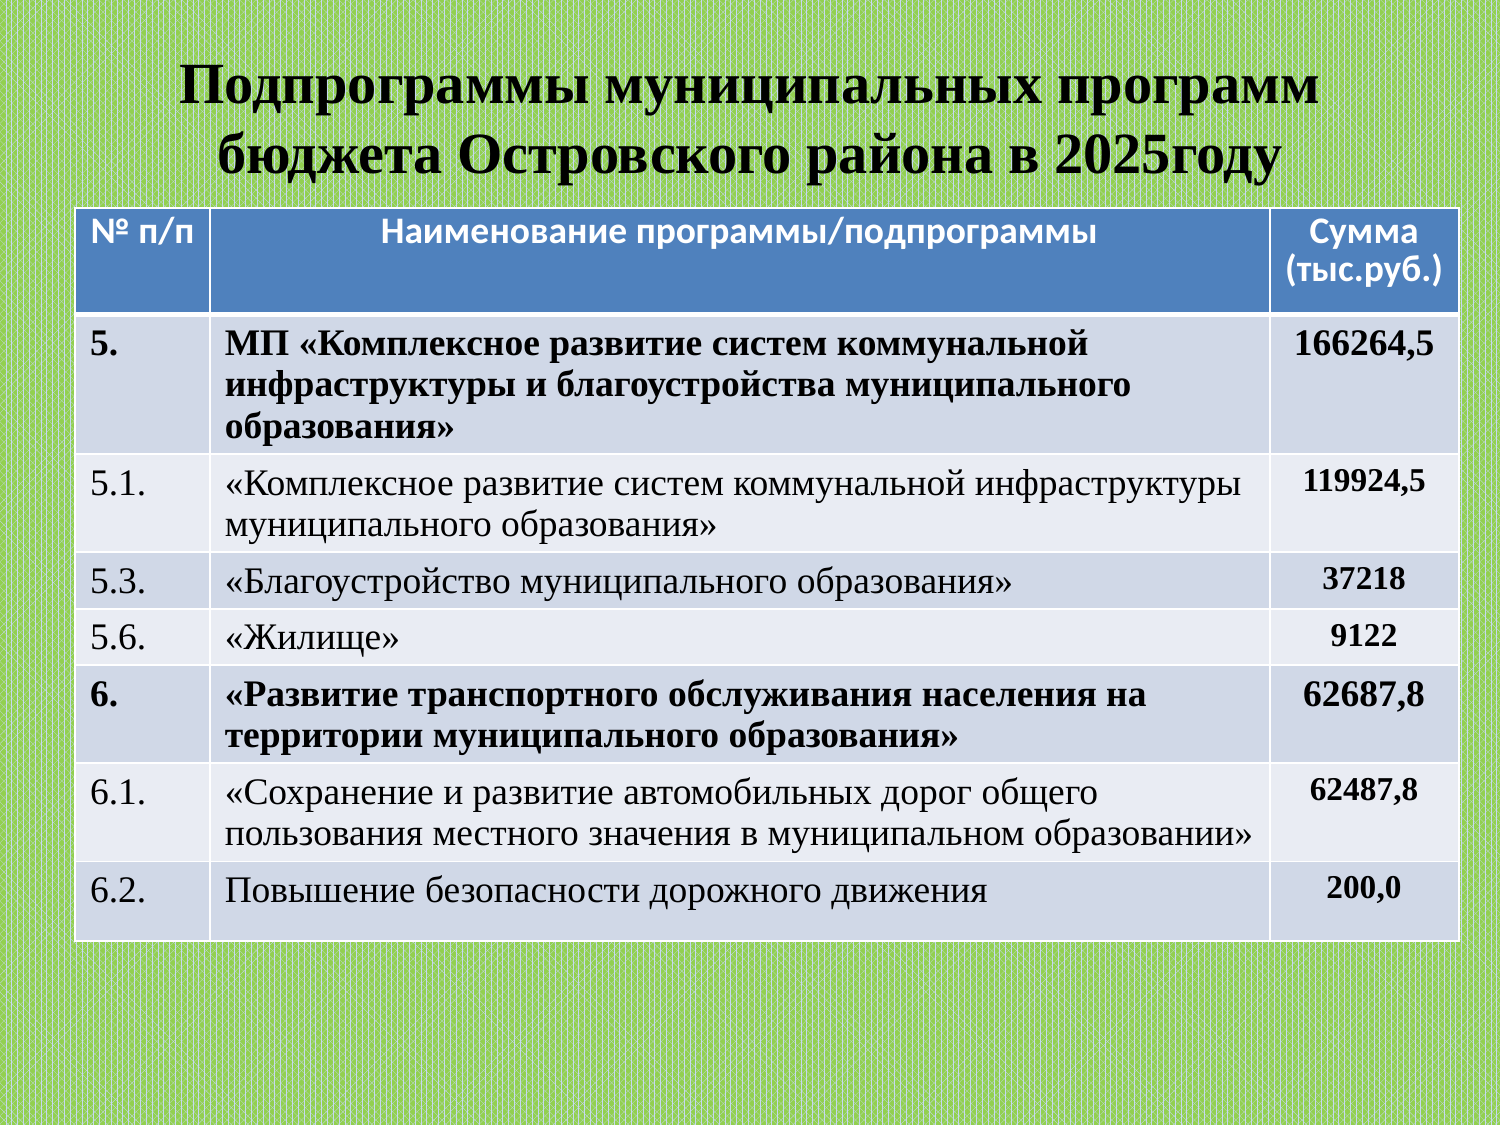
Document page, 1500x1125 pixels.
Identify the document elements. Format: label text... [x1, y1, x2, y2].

table_cell 119924,5 [1271, 455, 1458, 551]
table_cell 37218 [1271, 553, 1458, 608]
table_cell «Развитие транспортного обслуживания населения на территории муниципального образования» [211, 666, 1269, 762]
table_cell 62687,8 [1271, 666, 1458, 762]
table_cell 9122 [1271, 610, 1458, 664]
table_cell 6.2. [76, 862, 209, 940]
table_header Сумма (тыс.руб.) [1271, 209, 1458, 312]
table_cell 166264,5 [1271, 317, 1458, 453]
table_header № п/п [76, 209, 209, 312]
table_cell 6. [76, 666, 209, 762]
table_cell 6.1. [76, 764, 209, 861]
table_cell 5.1. [76, 455, 209, 551]
table_cell 5. [76, 317, 209, 453]
table_cell 5.6. [76, 610, 209, 664]
table_cell Повышение безопасности дорожного движения [211, 862, 1269, 940]
title Подпрограммы муниципальных программ бюджета Островского района в 2025году [74, 44, 1426, 185]
table_cell МП «Комплексное развитие систем коммунальной инфраструктуры и благоустройства муниципального образования» [211, 317, 1269, 453]
table_cell 62487,8 [1271, 764, 1458, 861]
table_cell 5.3. [76, 553, 209, 608]
table_cell «Комплексное развитие систем коммунальной инфраструктуры муниципального образования» [211, 455, 1269, 551]
table_cell «Сохранение и развитие автомобильных дорог общего пользования местного значения в муниципальном образовании» [211, 764, 1269, 861]
table_cell 200,0 [1271, 862, 1458, 940]
table_cell «Благоустройство муниципального образования» [211, 553, 1269, 608]
table_cell «Жилище» [211, 610, 1269, 664]
table_header Наименование программы/подпрограммы [211, 209, 1269, 312]
